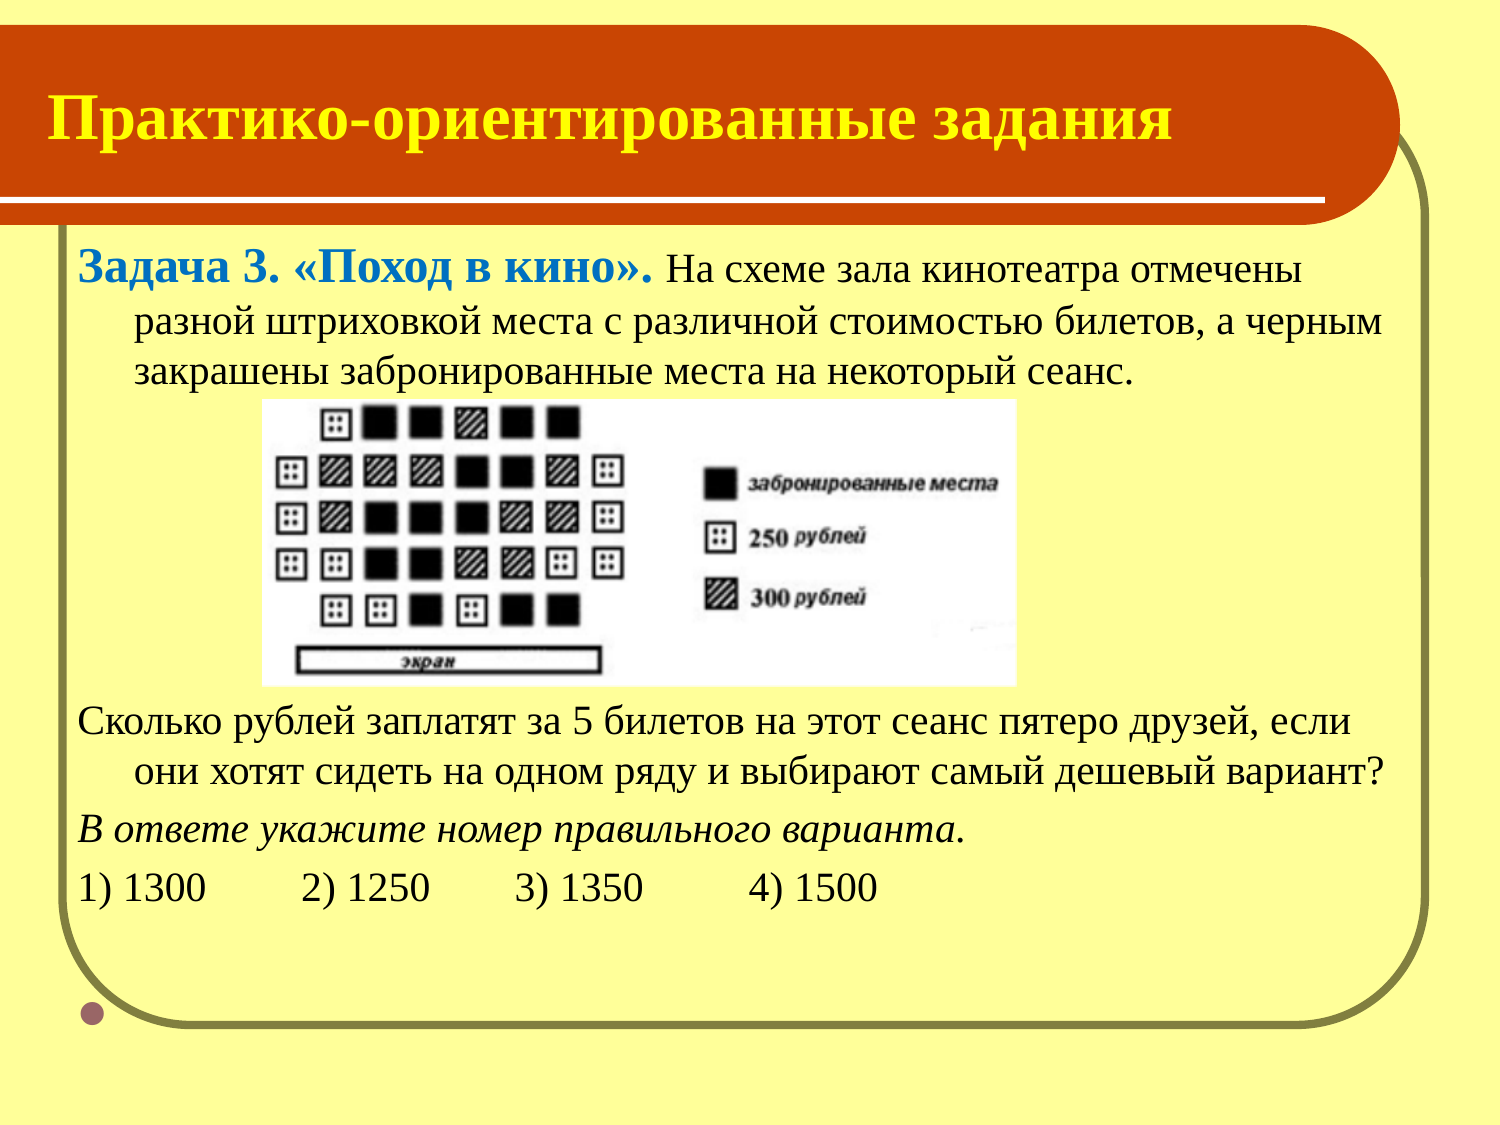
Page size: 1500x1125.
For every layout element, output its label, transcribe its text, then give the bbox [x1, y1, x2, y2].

picture [262, 399, 1017, 687]
list Задача 3. «Поход в кино». На схеме зала кинотеатра отмечены разной штриховкой места с различной стоимостью билетов, а черным закрашены забронированные места на некоторый сеанс. Сколько рублей заплатят за 5 билетов на этот сеанс пятеро друзей, если они хотят сидеть на одном ряду и выбирают самый дешевый вариант? В ответе укажите номер правильного варианта. 1) 1300 2) 1250 3) 1350 4) 1500 [62, 224, 1426, 988]
title Практико-ориентированные задания [31, 37, 1348, 188]
